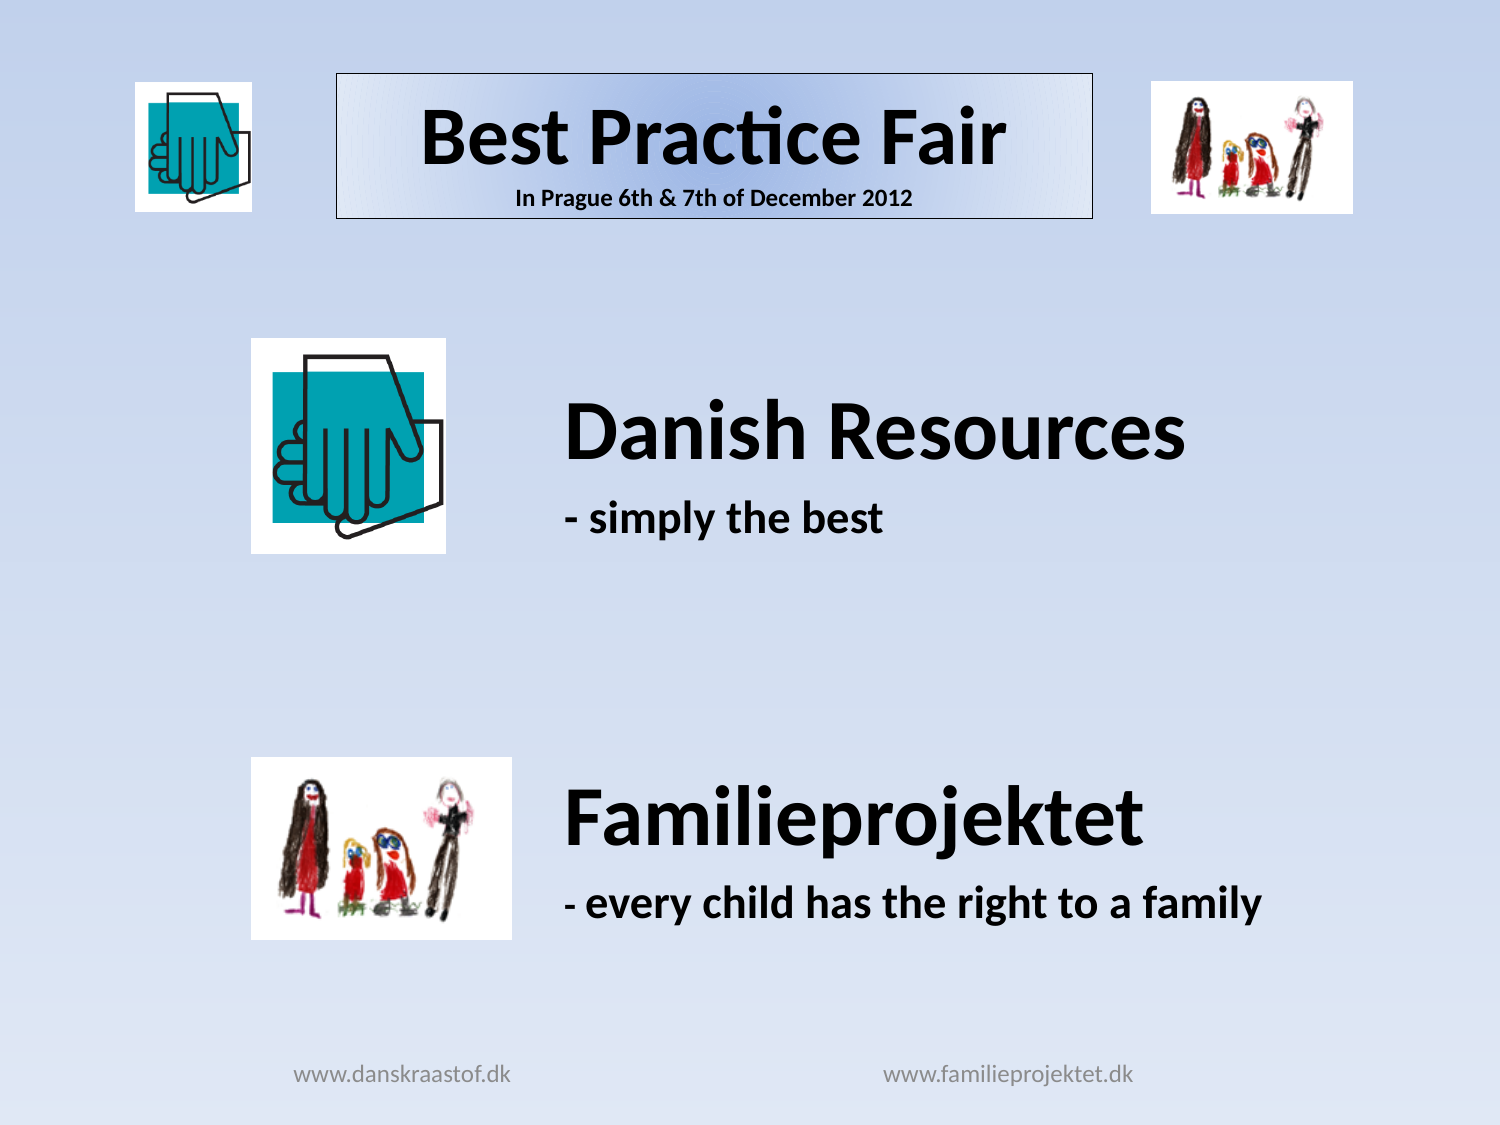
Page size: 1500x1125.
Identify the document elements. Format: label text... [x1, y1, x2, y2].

picture [135, 82, 252, 212]
footer www.danskraastof.dk www.familieprojektet.dk [159, 1042, 1270, 1103]
text_box Best Practice Fair In Prague 6th & 7th of December 2012 [336, 73, 1093, 219]
text_box Familieprojektet - every child has the right to a family [549, 752, 1317, 940]
subtitle Danish Resources - simply the best [549, 366, 1247, 554]
picture [1151, 80, 1353, 214]
picture [251, 337, 446, 554]
picture [251, 757, 512, 940]
